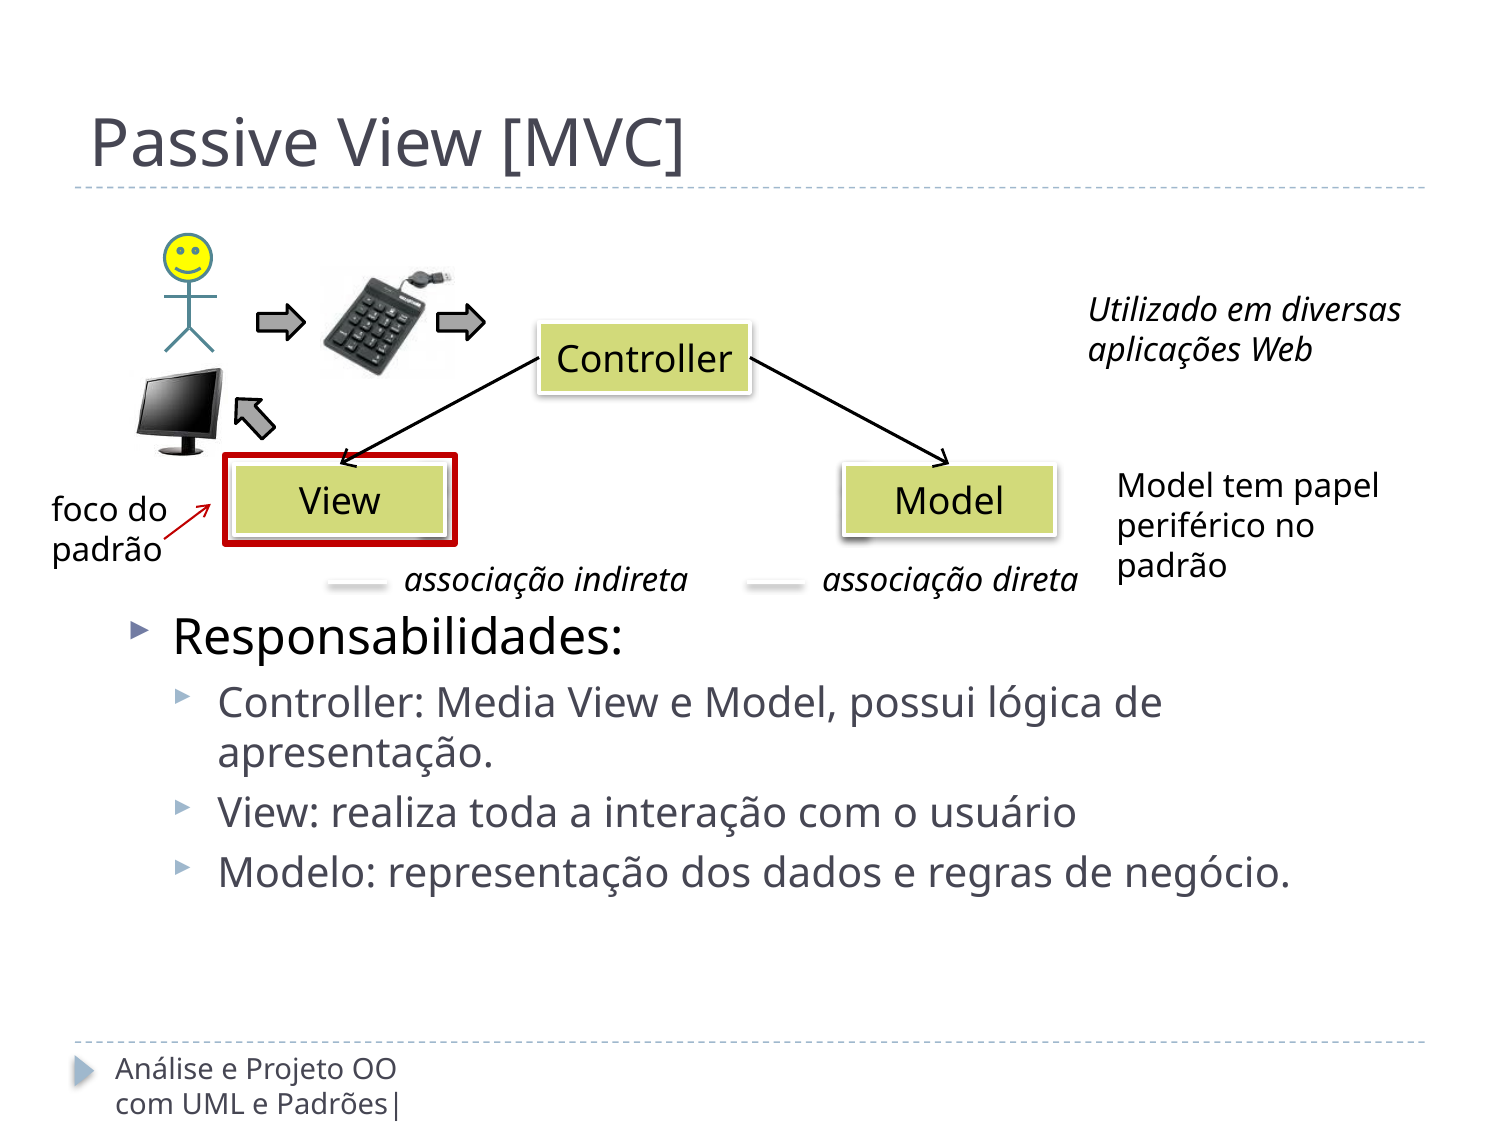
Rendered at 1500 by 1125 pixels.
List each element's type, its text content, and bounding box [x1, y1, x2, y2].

title Passive View [MVC] [75, 24, 1425, 188]
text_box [843, 463, 1055, 536]
text_box associação indireta [389, 550, 704, 606]
text_box Utilizado em diversas aplicações Web [1072, 281, 1417, 376]
text_box [234, 397, 276, 441]
text_box Model tem papel periférico no padrão [1101, 456, 1442, 592]
text_box [256, 303, 306, 342]
text_box Controller [537, 320, 752, 395]
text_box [163, 503, 212, 540]
picture [129, 362, 228, 458]
text_box [447, 524, 456, 545]
picture [320, 257, 456, 393]
list Responsabilidades: Controller: Media View e Model, possui lógica de apresentação. View: realiza toda a interação com o usuário Modelo: representação dos dados e regras de negócio. [112, 597, 1388, 1013]
text_box [231, 453, 343, 465]
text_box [385, 310, 493, 511]
text_box associação direta [807, 550, 1095, 606]
slide_number Análise e Projeto OO com UML e Padrões| 16 [100, 1042, 426, 1103]
text_box foco do padrão [36, 480, 192, 575]
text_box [749, 357, 950, 465]
text_box [465, 303, 475, 310]
text_box [345, 453, 355, 459]
text_box [223, 469, 232, 545]
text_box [163, 234, 218, 352]
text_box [234, 463, 446, 536]
text_box [347, 453, 380, 463]
